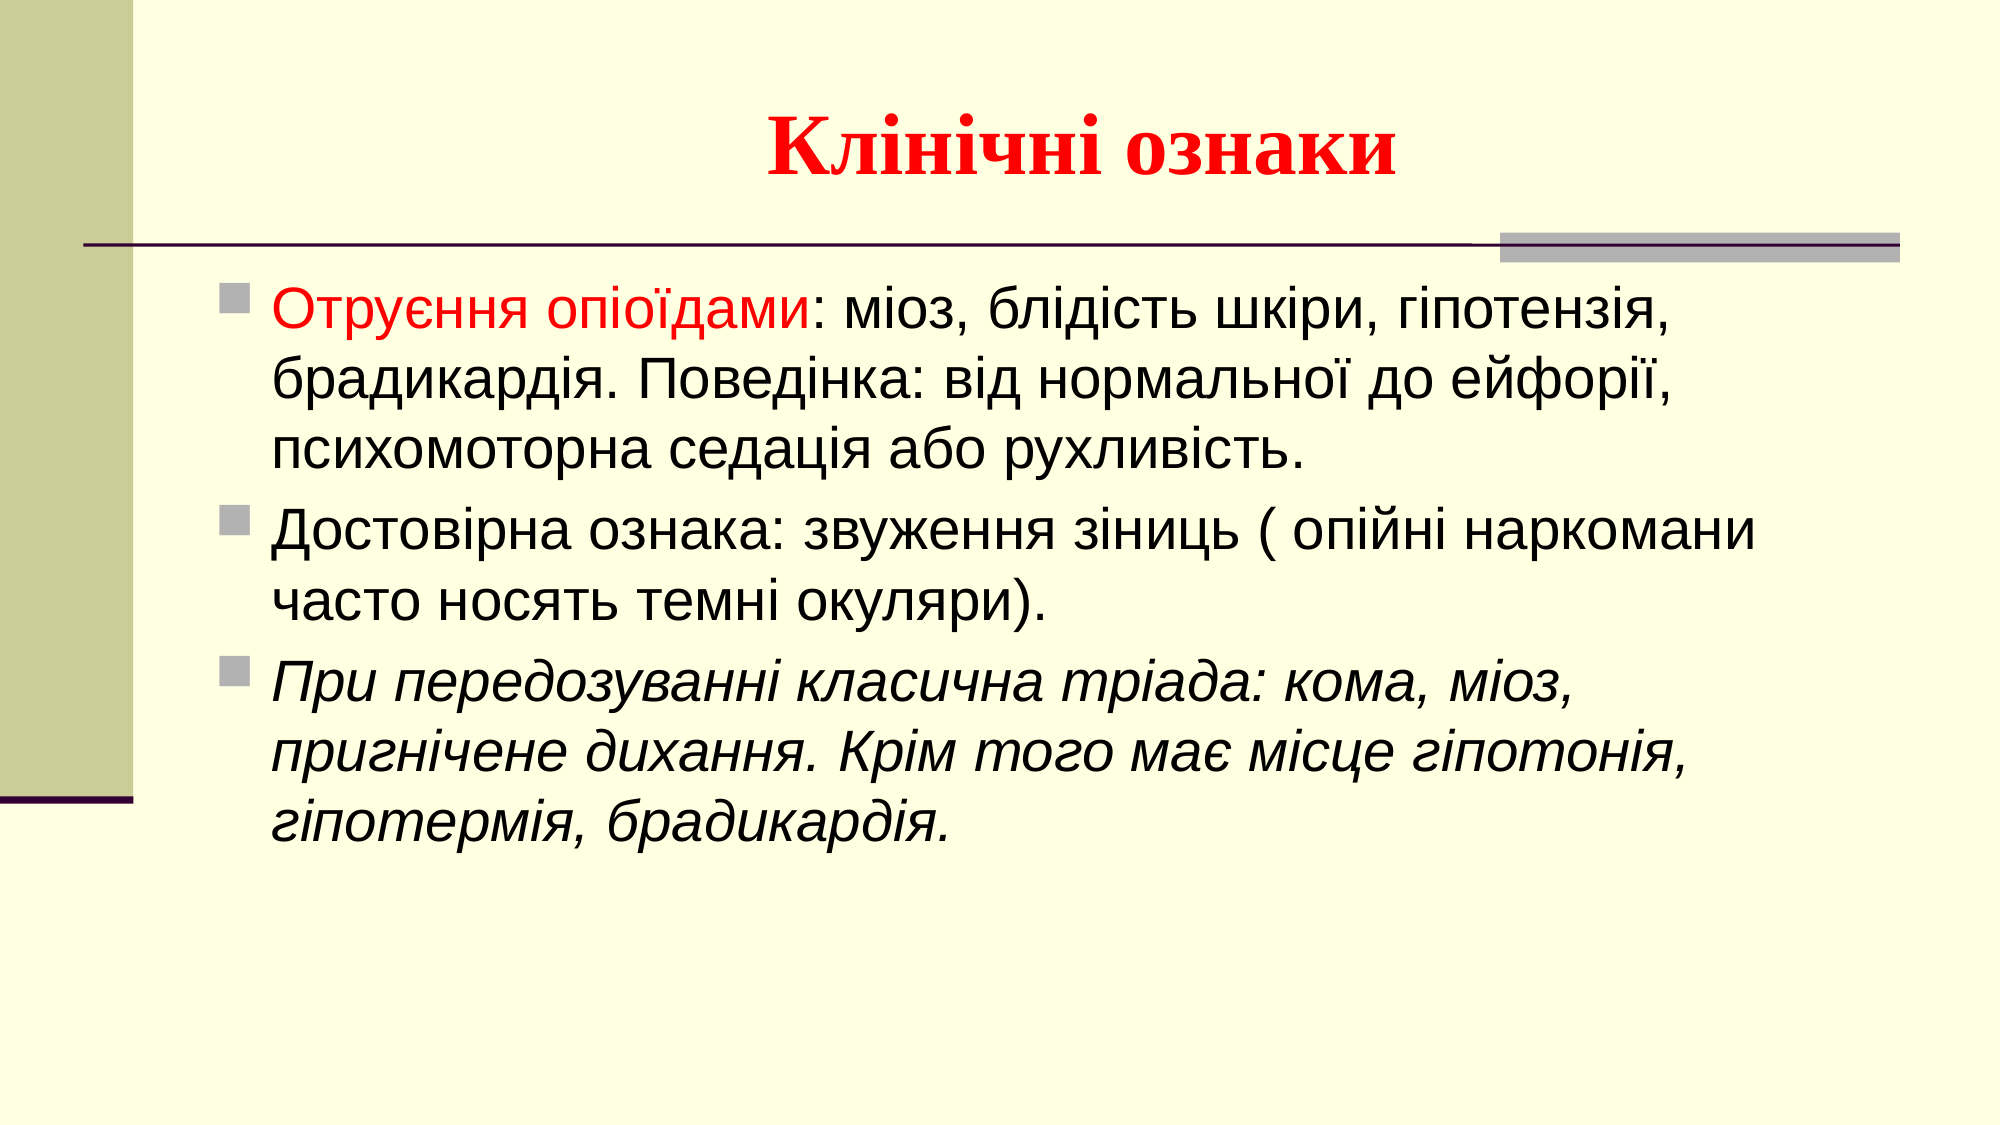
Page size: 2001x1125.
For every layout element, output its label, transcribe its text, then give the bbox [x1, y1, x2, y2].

title Клінічні ознаки [200, 45, 1900, 234]
list Отруєння опіоїдами: міоз, блідість шкіри, гіпотензія, брадикардія. Поведінка: від нормальної до ейфорії, психомоторна седація або рухливість. Достовірна ознака: звуження зіниць ( опійні наркомани часто носять темні окуляри). При передозуванні класична тріада: кома, міоз, пригнічене дихання. Крім того має місце гіпотонія, гіпотермія, брадикардія. [200, 262, 1900, 1006]
